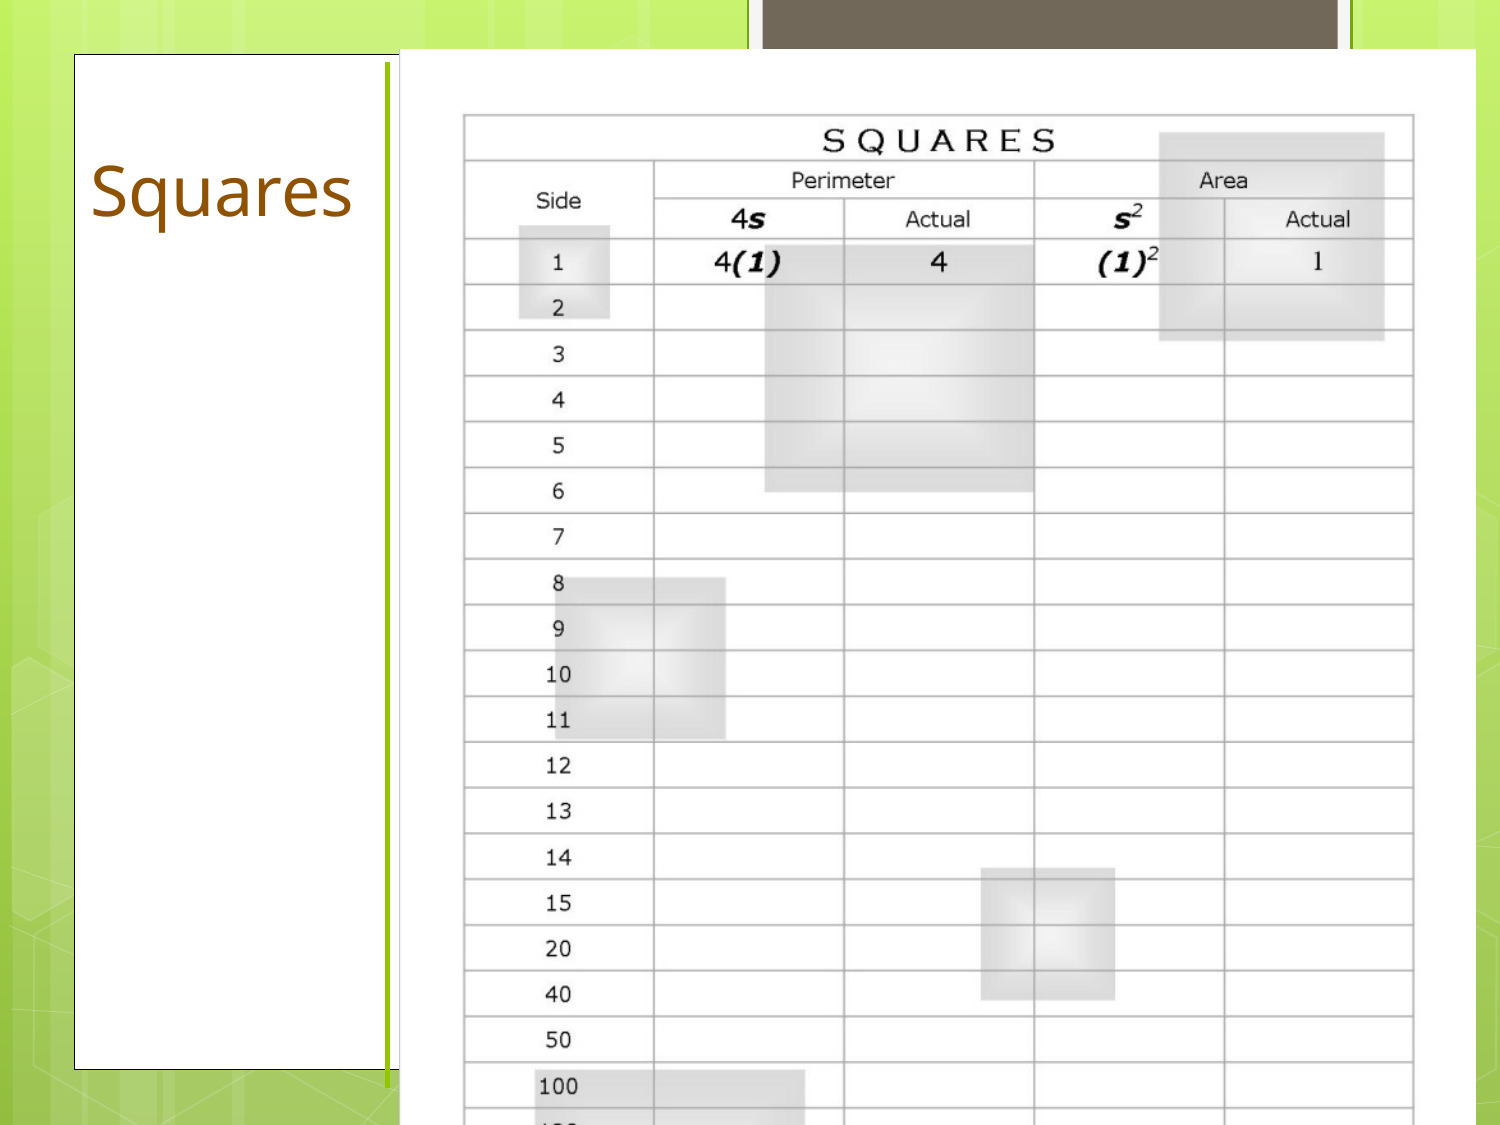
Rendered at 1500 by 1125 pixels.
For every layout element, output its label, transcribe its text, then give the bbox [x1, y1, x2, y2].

picture [399, 49, 1476, 1125]
title Squares [75, 137, 383, 238]
